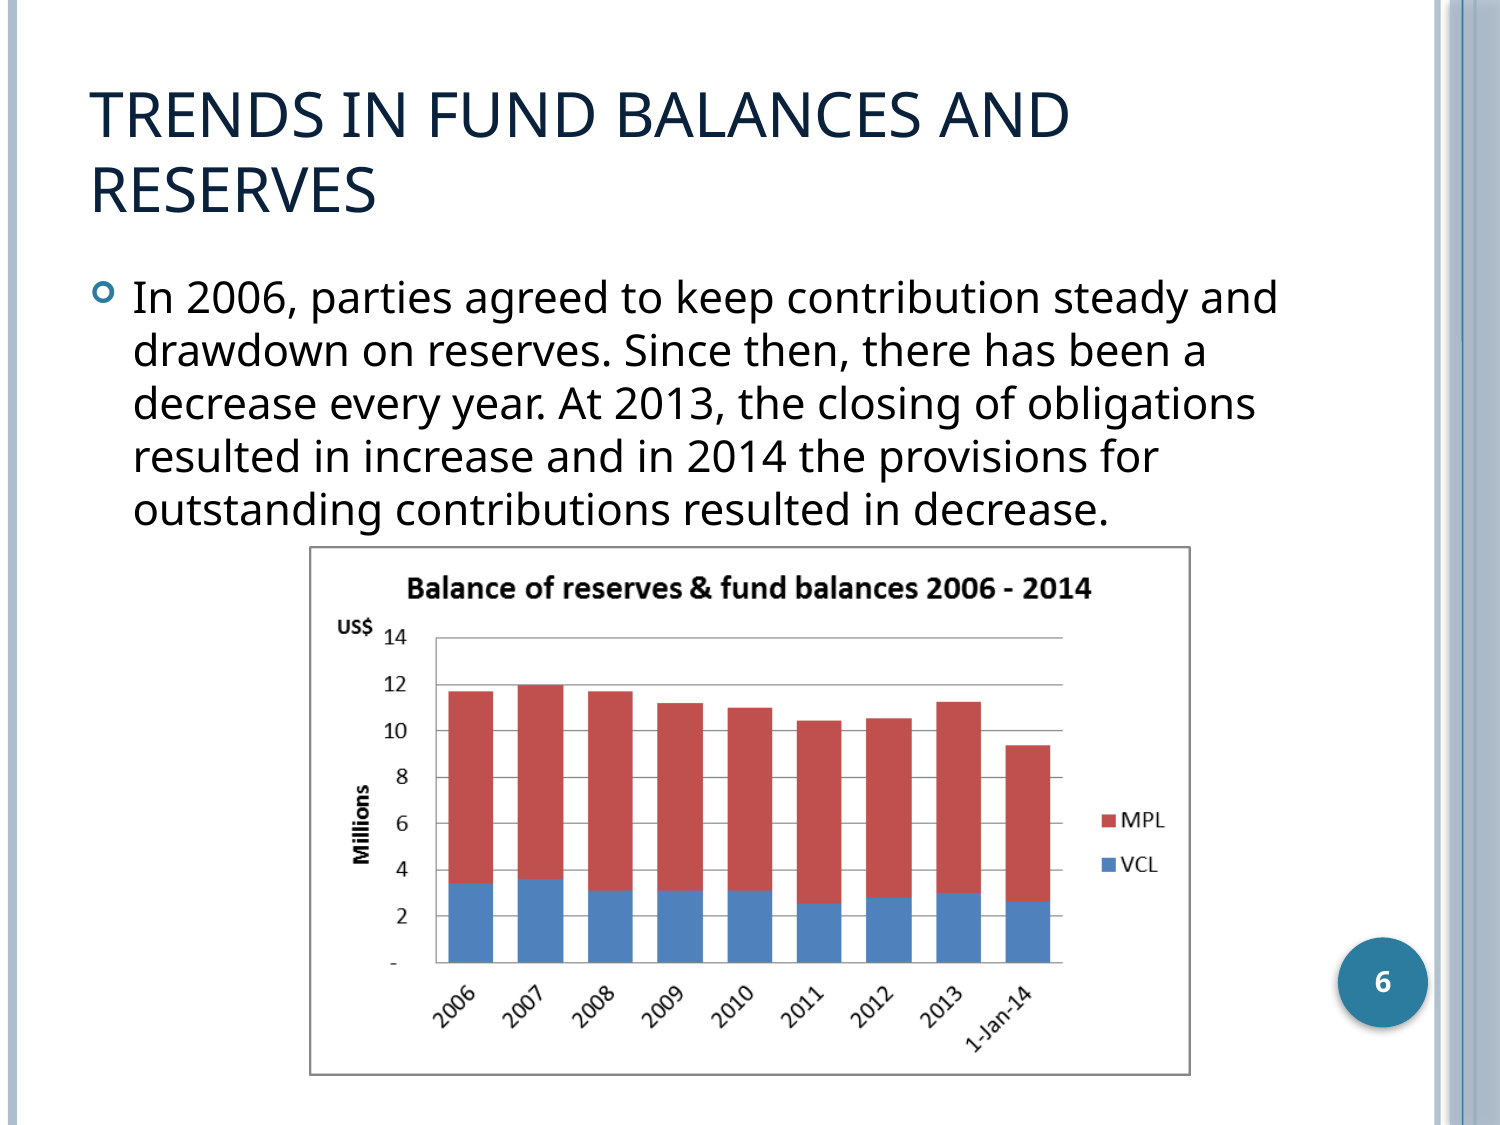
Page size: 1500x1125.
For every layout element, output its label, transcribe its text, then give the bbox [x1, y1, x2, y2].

list In 2006, parties agreed to keep contribution steady and drawdown on reserves. Since then, there has been a decrease every year. At 2013, the closing of obligations resulted in increase and in 2014 the provisions for outstanding contributions resulted in decrease. [75, 262, 1300, 625]
picture [309, 545, 1192, 1077]
title Trends in Fund Balances and Reserves [75, 45, 1300, 233]
slide_number 6 [1333, 940, 1434, 1027]
